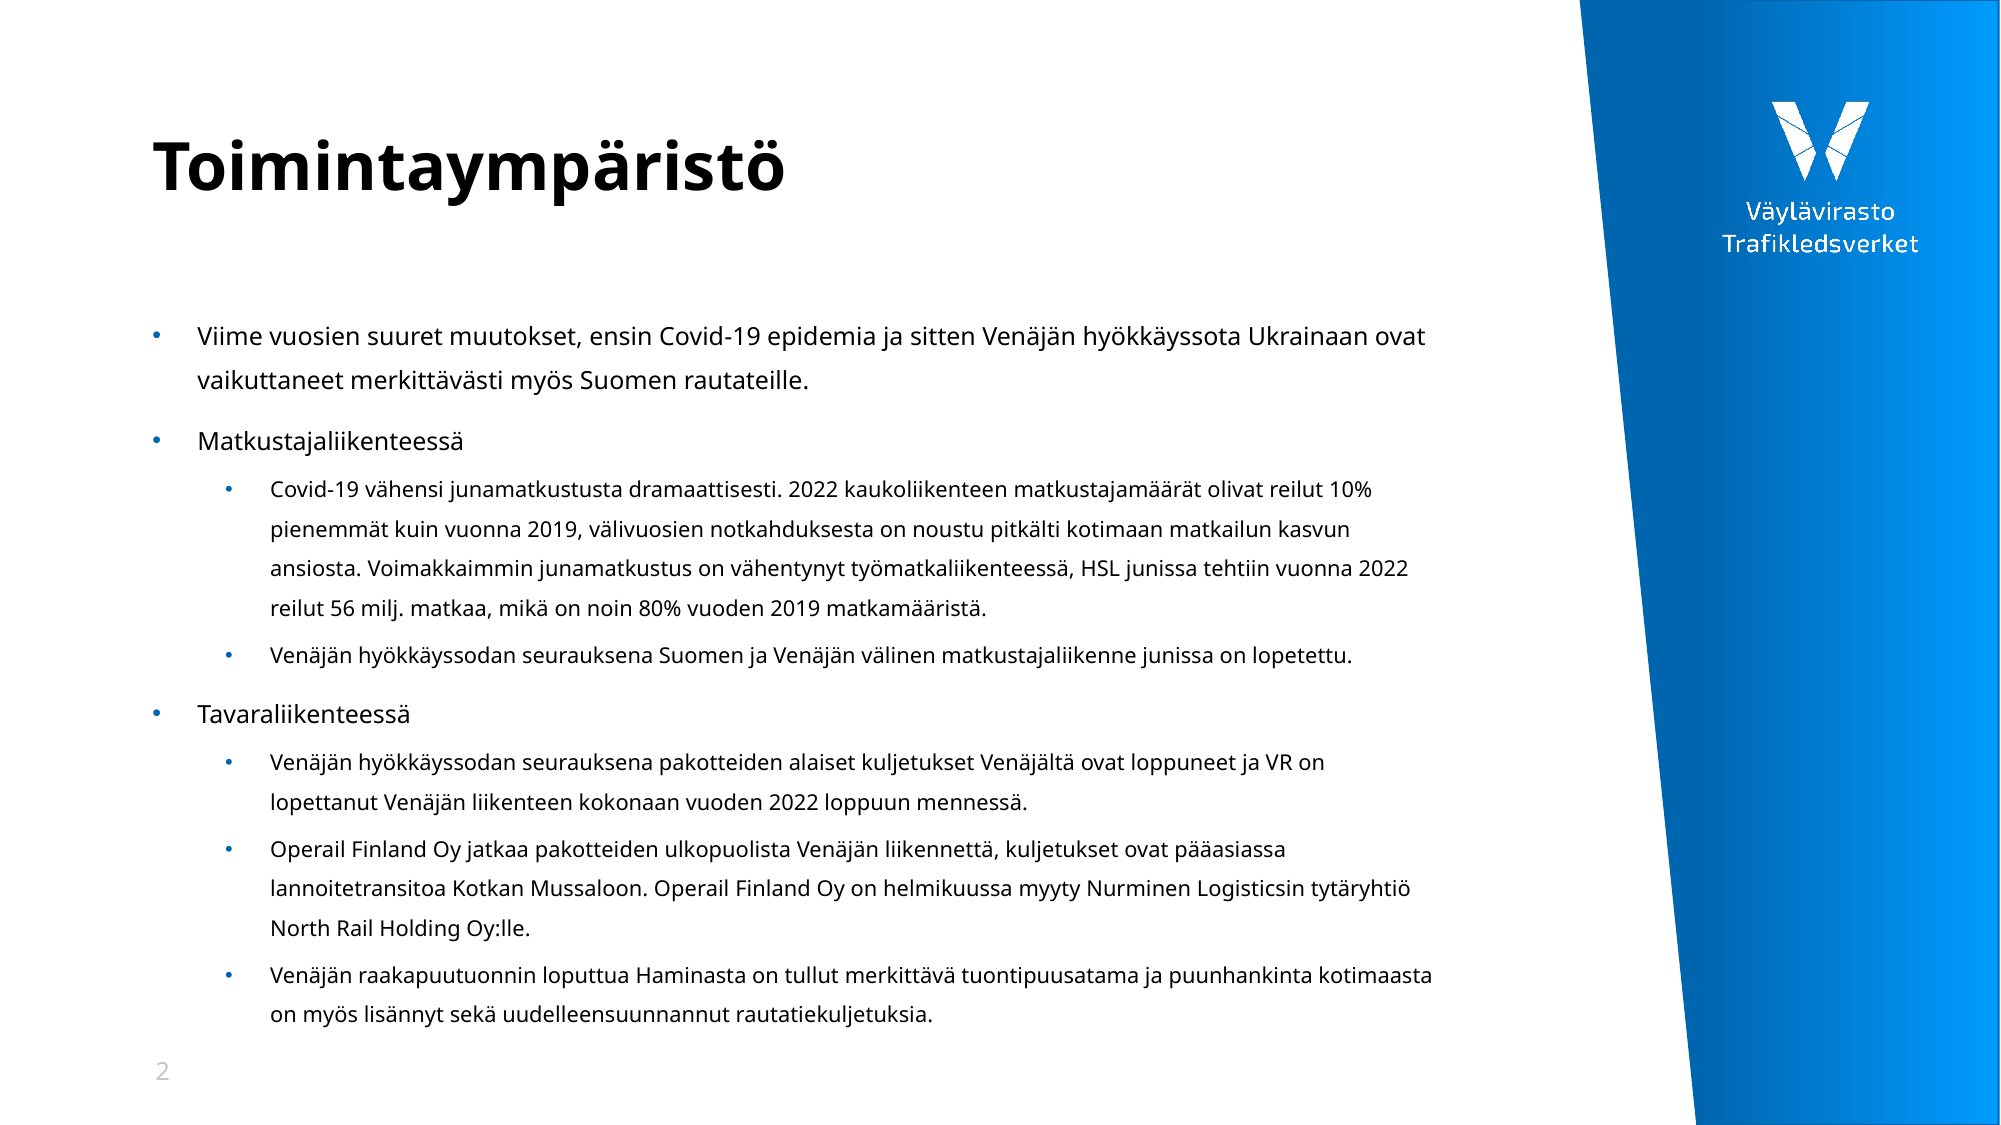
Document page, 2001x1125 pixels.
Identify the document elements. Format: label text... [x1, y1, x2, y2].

slide_number 2 [140, 1042, 233, 1103]
list Viime vuosien suuret muutokset, ensin Covid-19 epidemia ja sitten Venäjän hyökkäyssota Ukrainaan ovat vaikuttaneet merkittävästi myös Suomen rautateille. Matkustajaliikenteessä Covid-19 vähensi junamatkustusta dramaattisesti. 2022 kaukoliikenteen matkustajamäärät olivat reilut 10% pienemmät kuin vuonna 2019, välivuosien notkahduksesta on noustu pitkälti kotimaan matkailun kasvun ansiosta. Voimakkaimmin junamatkustus on vähentynyt työmatkaliikenteessä, HSL junissa tehtiin vuonna 2022 reilut 56 milj. matkaa, mikä on noin 80% vuoden 2019 matkamääristä. Venäjän hyökkäyssodan seurauksena Suomen ja Venäjän välinen matkustajaliikenne junissa on lopetettu. Tavaraliikenteessä Venäjän hyökkäyssodan seurauksena pakotteiden alaiset kuljetukset Venäjältä ovat loppuneet ja VR on lopettanut Venäjän liikenteen kokonaan vuoden 2022 loppuun mennessä. Operail Finland Oy jatkaa pakotteiden ulkopuolista Venäjän liikennettä, kuljetukset ovat pääasiassa lannoitetransitoa Kotkan Mussaloon. Operail Finland Oy on helmikuussa myyty Nurminen Logisticsin tytäryhtiö North Rail Holding Oy:lle. Venäjän raakapuutuonnin loputtua Haminasta on tullut merkittävä tuontipuusatama ja puunhankinta kotimaasta on myös lisännyt sekä uudelleensuunnannut rautatiekuljetuksia. [137, 297, 1455, 1043]
picture [1669, 47, 1971, 306]
title Toimintaympäristö [137, 59, 1455, 278]
